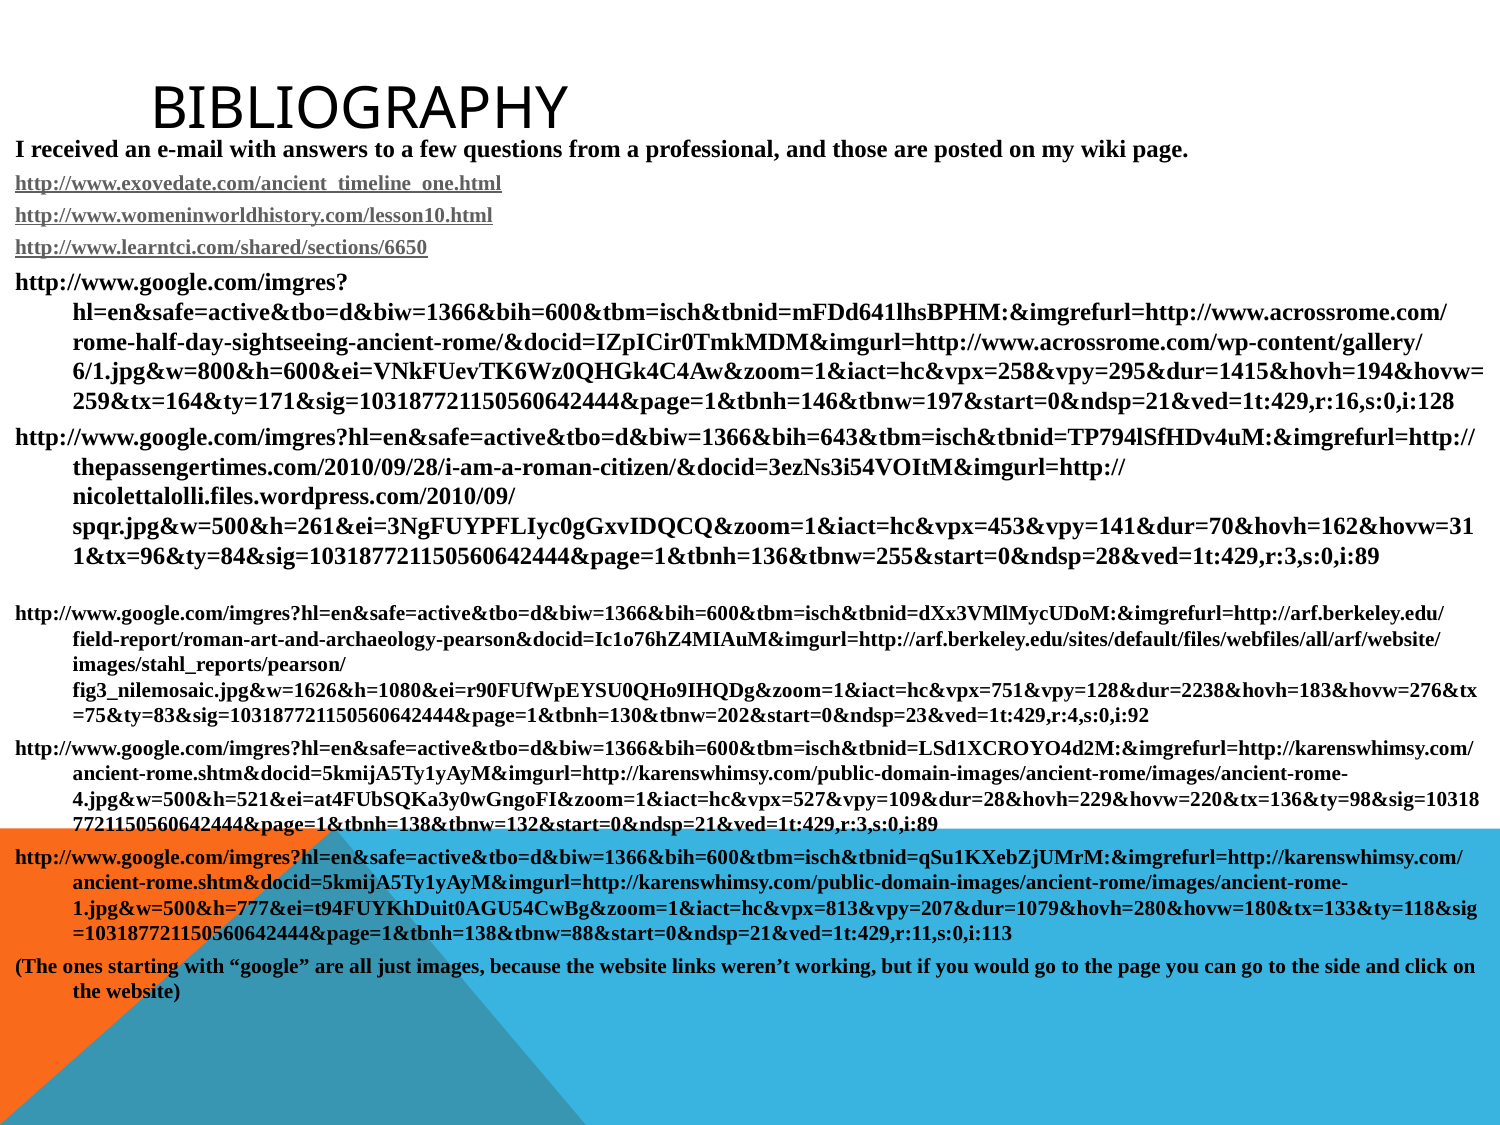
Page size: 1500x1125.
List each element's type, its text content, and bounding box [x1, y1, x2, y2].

list I received an e-mail with answers to a few questions from a professional, and those are posted on my wiki page. http://www.exovedate.com/ancient_timeline_one.html http://www.womeninworldhistory.com/lesson10.html http://www.learntci.com/shared/sections/6650 http://www.google.com/imgres?hl=en&safe=active&tbo=d&biw=1366&bih=600&tbm=isch&tbnid=mFDd641lhsBPHM:&imgrefurl=http://www.acrossrome.com/rome-half-day-sightseeing-ancient-rome/&docid=IZpICir0TmkMDM&imgurl=http://www.acrossrome.com/wp-content/gallery/6/1.jpg&w=800&h=600&ei=VNkFUevTK6Wz0QHGk4C4Aw&zoom=1&iact=hc&vpx=258&vpy=295&dur=1415&hovh=194&hovw=259&tx=164&ty=171&sig=103187721150560642444&page=1&tbnh=146&tbnw=197&start=0&ndsp=21&ved=1t:429,r:16,s:0,i:128 http://www.google.com/imgres?hl=en&safe=active&tbo=d&biw=1366&bih=643&tbm=isch&tbnid=TP794lSfHDv4uM:&imgrefurl=http://thepassengertimes.com/2010/09/28/i-am-a-roman-citizen/&docid=3ezNs3i54VOItM&imgurl=http://nicolettalolli.files.wordpress.com/2010/09/spqr.jpg&w=500&h=261&ei=3NgFUYPFLIyc0gGxvIDQCQ&zoom=1&iact=hc&vpx=453&vpy=141&dur=70&hovh=162&hovw=311&tx=96&ty=84&sig=103187721150560642444&page=1&tbnh=136&tbnw=255&start=0&ndsp=28&ved=1t:429,r:3,s:0,i:89 http://www.google.com/imgres?hl=en&safe=active&tbo=d&biw=1366&bih=600&tbm=isch&tbnid=dXx3VMlMycUDoM:&imgrefurl=http://arf.berkeley.edu/field-report/roman-art-and-archaeology-pearson&docid=Ic1o76hZ4MIAuM&imgurl=http://arf.berkeley.edu/sites/default/files/webfiles/all/arf/website/images/stahl_reports/pearson/fig3_nilemosaic.jpg&w=1626&h=1080&ei=r90FUfWpEYSU0QHo9IHQDg&zoom=1&iact=hc&vpx=751&vpy=128&dur=2238&hovh=183&hovw=276&tx=75&ty=83&sig=103187721150560642444&page=1&tbnh=130&tbnw=202&start=0&ndsp=23&ved=1t:429,r:4,s:0,i:92 http://www.google.com/imgres?hl=en&safe=active&tbo=d&biw=1366&bih=600&tbm=isch&tbnid=LSd1XCROYO4d2M:&imgrefurl=http://karenswhimsy.com/ancient-rome.shtm&docid=5kmijA5Ty1yAyM&imgurl=http://karenswhimsy.com/public-domain-images/ancient-rome/images/ancient-rome-4.jpg&w=500&h=521&ei=at4FUbSQKa3y0wGngoFI&zoom=1&iact=hc&vpx=527&vpy=109&dur=28&hovh=229&hovw=220&tx=136&ty=98&sig=103187721150560642444&page=1&tbnh=138&tbnw=132&start=0&ndsp=21&ved=1t:429,r:3,s:0,i:89 http://www.google.com/imgres?hl=en&safe=active&tbo=d&biw=1366&bih=600&tbm=isch&tbnid=qSu1KXebZjUMrM:&imgrefurl=http://karenswhimsy.com/ancient-rome.shtm&docid=5kmijA5Ty1yAyM&imgurl=http://karenswhimsy.com/public-domain-images/ancient-rome/images/ancient-rome-1.jpg&w=500&h=777&ei=t94FUYKhDuit0AGU54CwBg&zoom=1&iact=hc&vpx=813&vpy=207&dur=1079&hovh=280&hovw=180&tx=133&ty=118&sig=103187721150560642444&page=1&tbnh=138&tbnw=88&start=0&ndsp=21&ved=1t:429,r:11,s:0,i:113 (The ones starting with “google” are all just images, because the website links weren’t working, but if you would go to the page you can go to the side and click on the website) [0, 125, 1500, 1125]
title BIBLIOGRAPHY [135, 60, 1369, 125]
